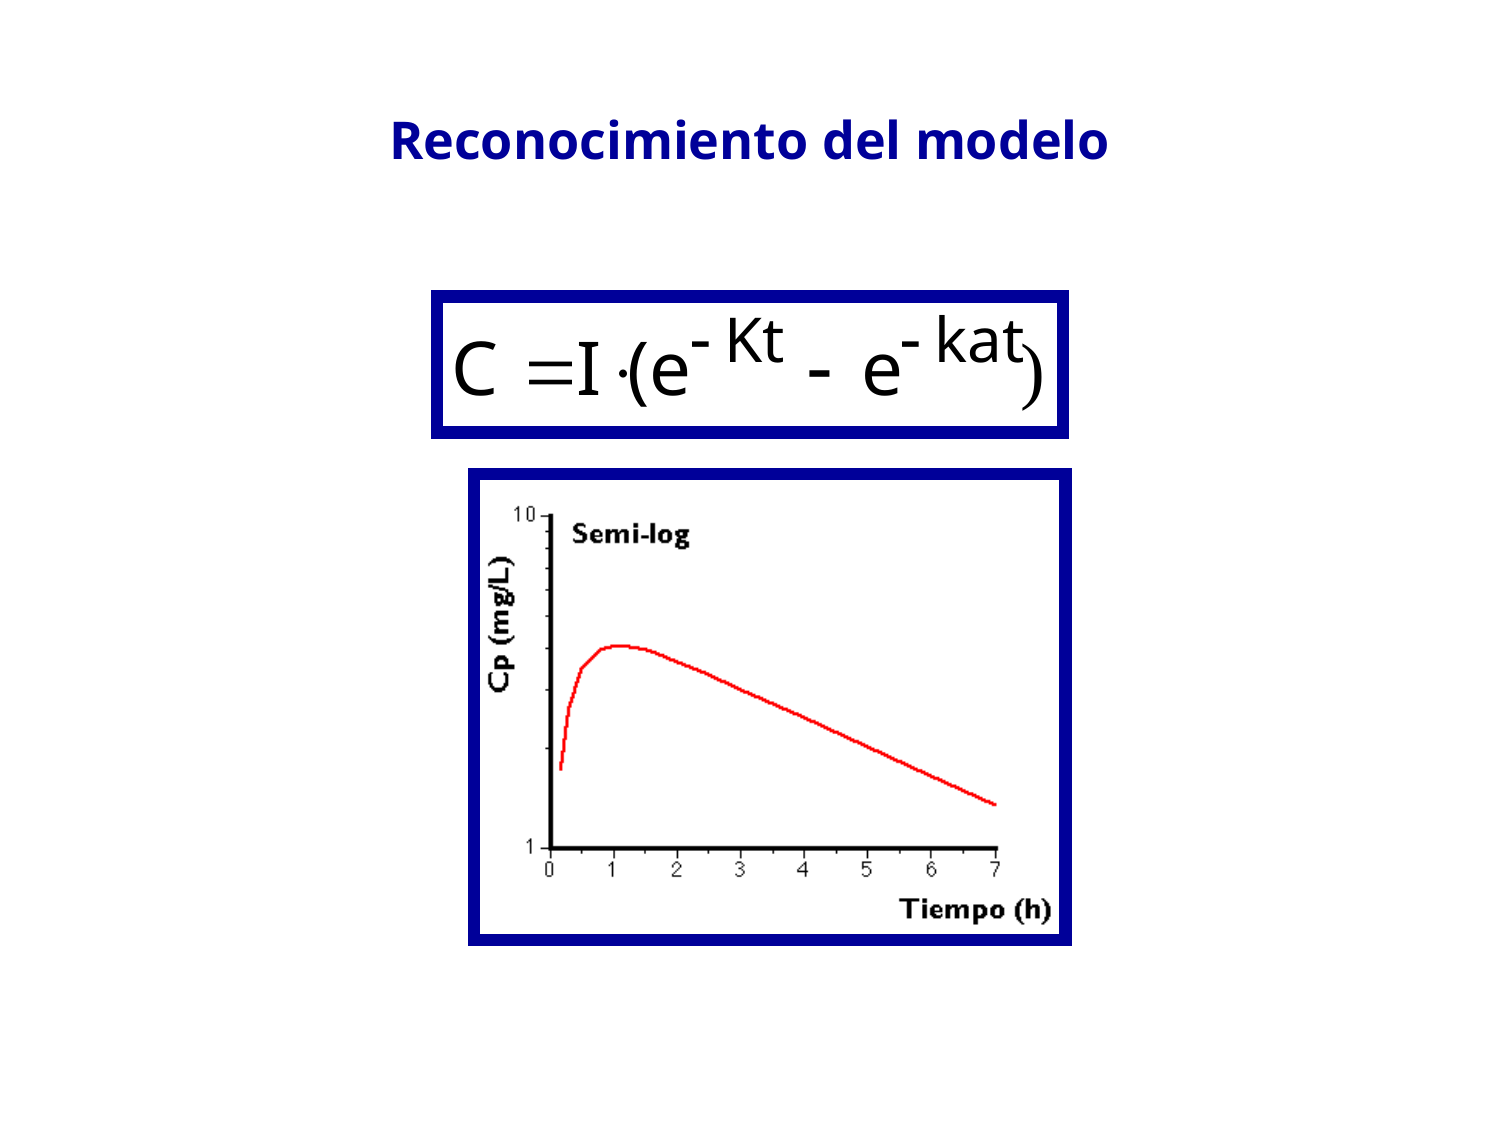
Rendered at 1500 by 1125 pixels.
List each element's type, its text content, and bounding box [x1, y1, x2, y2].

picture [480, 480, 1060, 935]
title Reconocimiento del modelo [74, 44, 1426, 233]
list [442, 302, 1057, 427]
